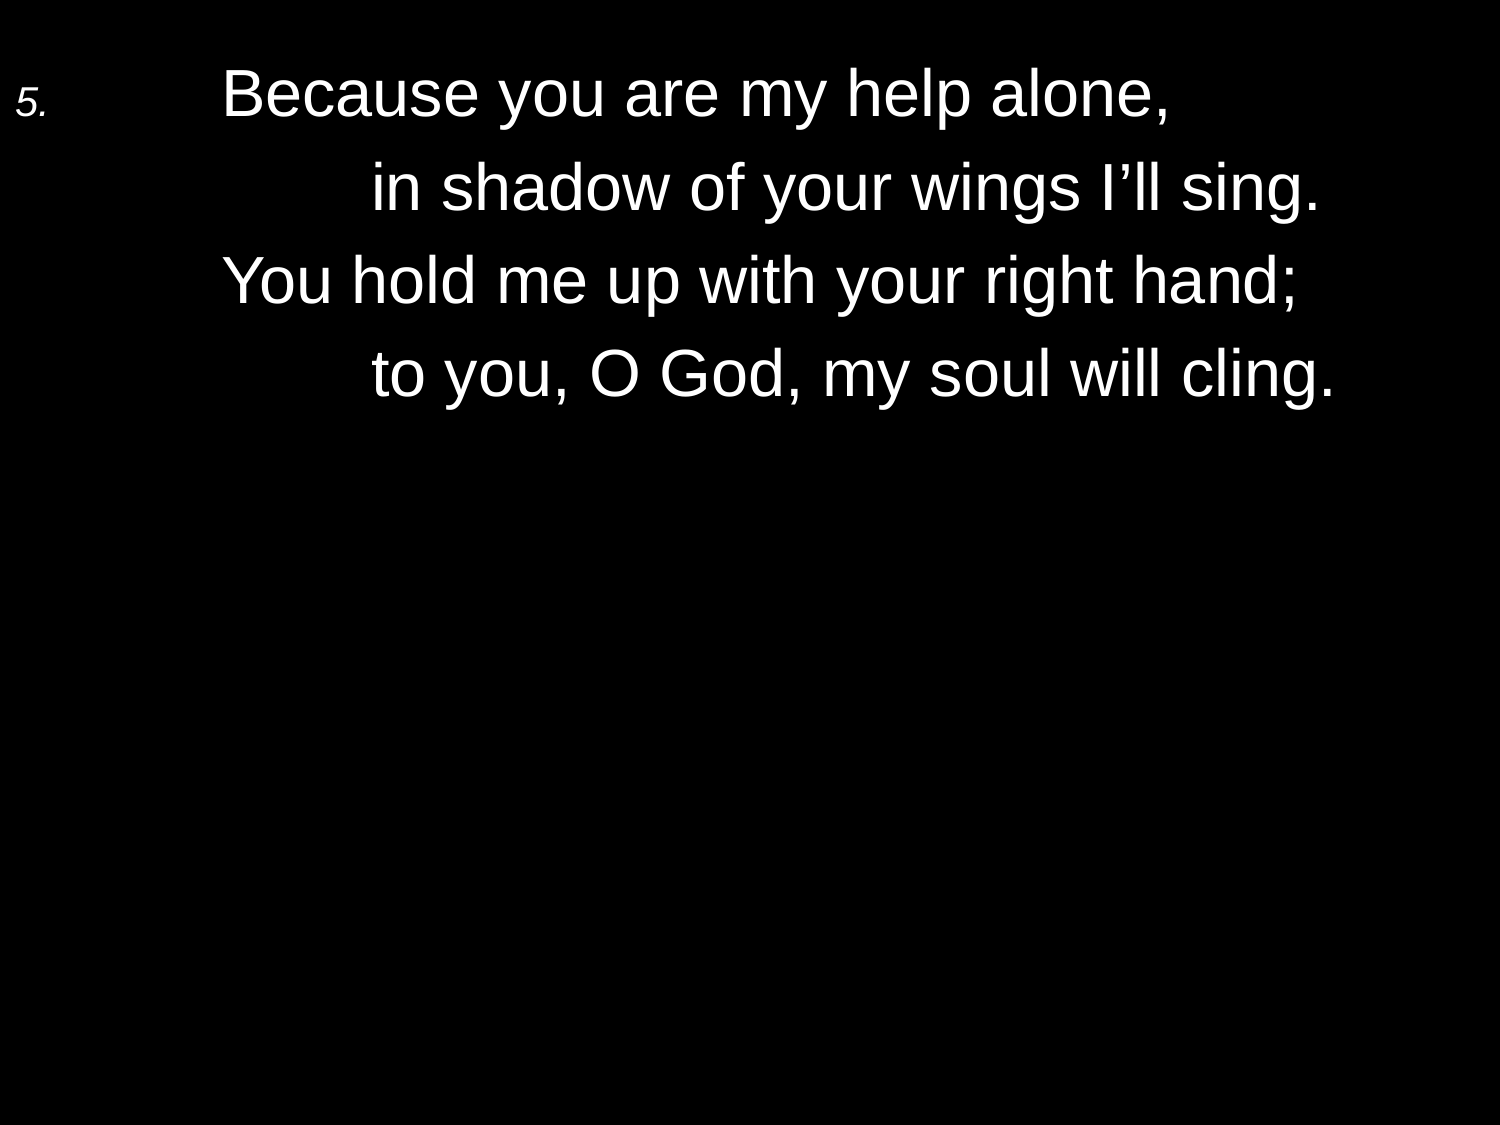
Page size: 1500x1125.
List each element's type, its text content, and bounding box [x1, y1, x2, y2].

list 5. Because you are my help alone, in shadow of your wings I’ll sing. You hold me up with your right hand; to you, O God, my soul will cling. [0, 42, 1500, 1047]
